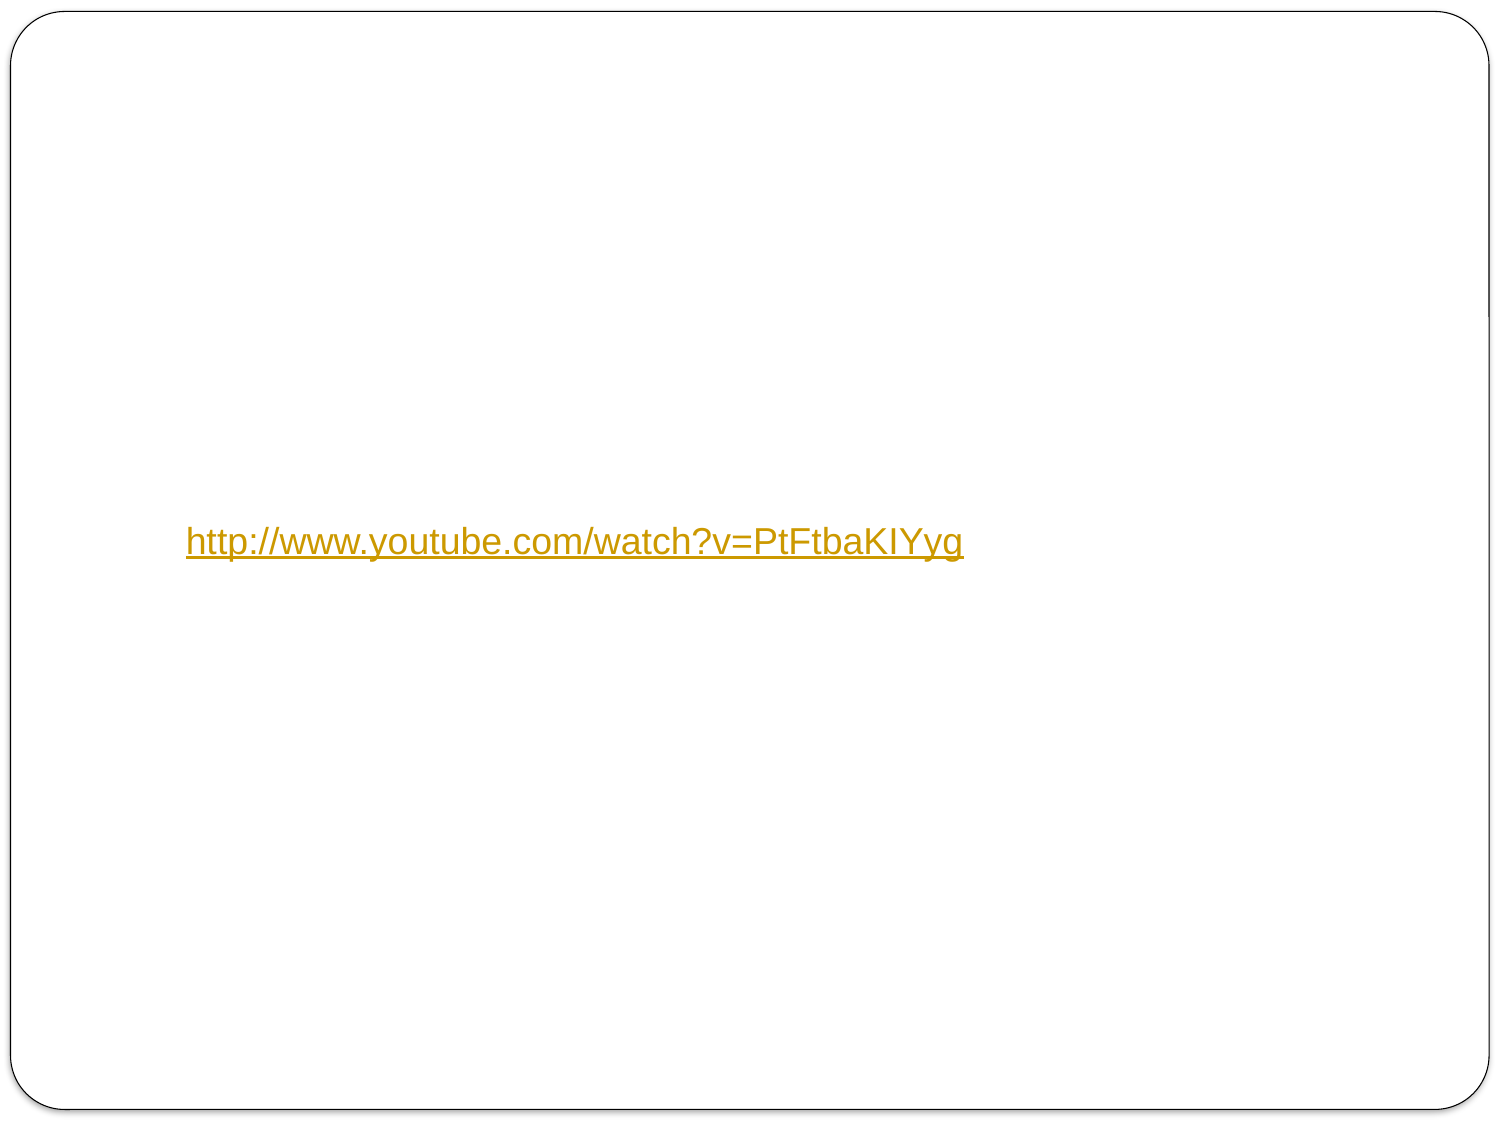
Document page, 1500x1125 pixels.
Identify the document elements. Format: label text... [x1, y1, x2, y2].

text_box http://www.youtube.com/watch?v=PtFtbaKIYyg [171, 509, 1294, 570]
